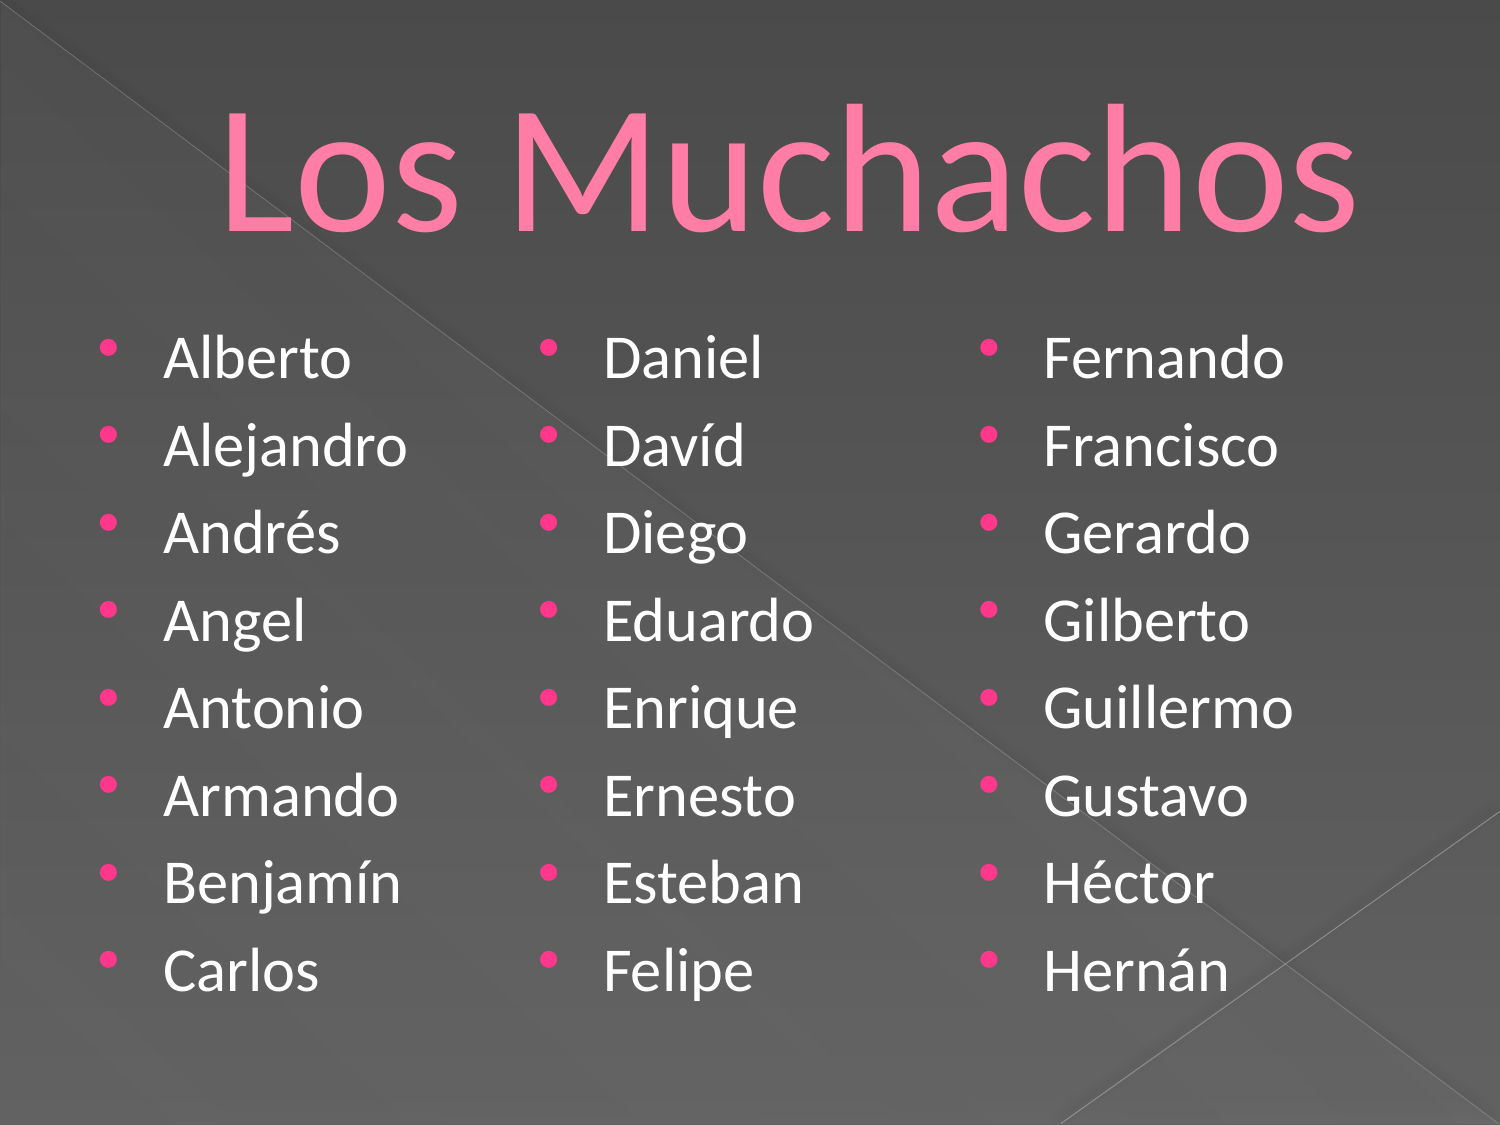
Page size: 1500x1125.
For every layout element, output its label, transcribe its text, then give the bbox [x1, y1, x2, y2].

title Los Muchachos [75, 43, 1425, 274]
list Alberto Alejandro Andrés Angel Antonio Armando Benjamín Carlos Daniel Davíd Diego Eduardo Enrique Ernesto Esteban Felipe Fernando Francisco Gerardo Gilberto Guillermo Gustavo Héctor Hernán [75, 308, 1425, 1059]
